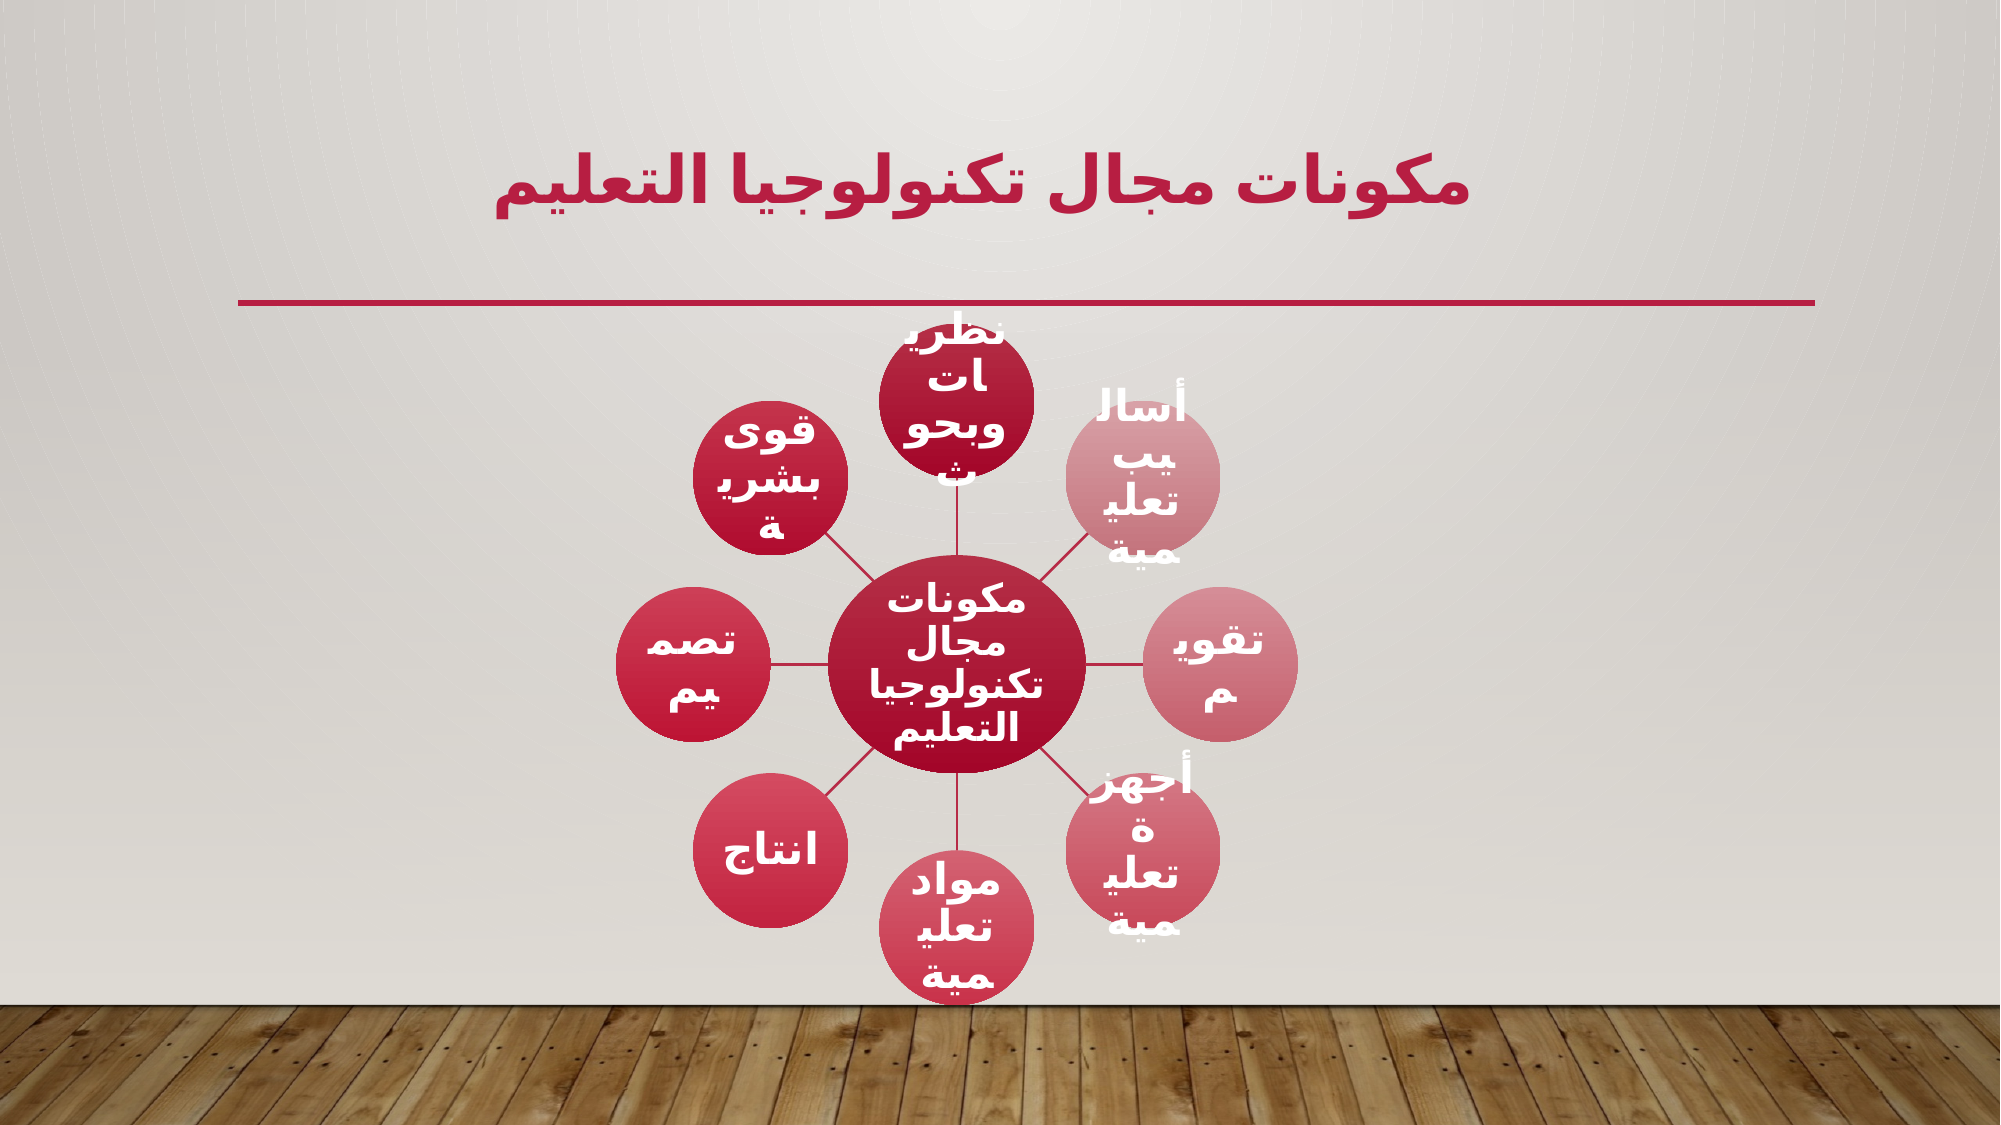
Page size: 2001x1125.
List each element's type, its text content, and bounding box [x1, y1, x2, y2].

picture [0, 1005, 2000, 1125]
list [214, 320, 1700, 1008]
title مكونات مجال تكنولوجيا التعليم [195, 138, 1771, 289]
